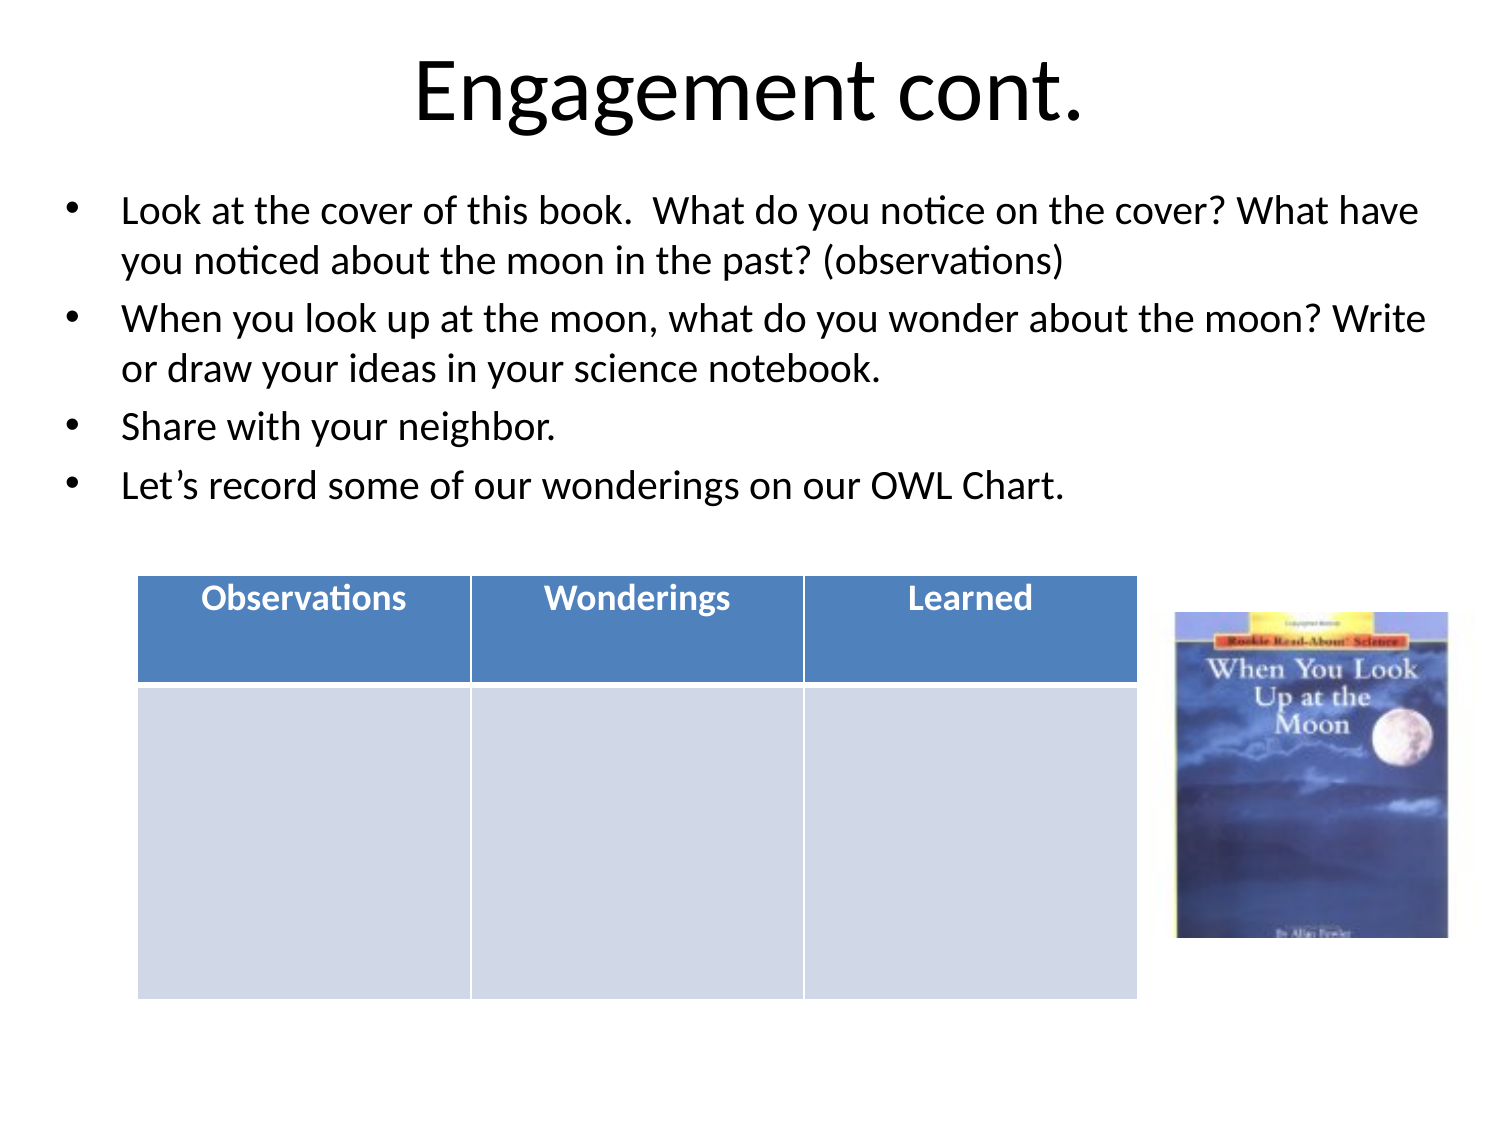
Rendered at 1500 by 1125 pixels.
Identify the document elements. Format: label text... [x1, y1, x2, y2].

table_cell [138, 688, 470, 999]
table_header Observations [138, 576, 470, 682]
table_header Wonderings [472, 576, 803, 682]
picture [1149, 612, 1476, 938]
table_cell [472, 688, 803, 999]
title Engagement cont. [75, 5, 1425, 163]
table_cell [805, 688, 1137, 999]
table_header Learned [805, 576, 1137, 682]
list Look at the cover of this book. What do you notice on the cover? What have you noticed about the moon in the past? (observations) When you look up at the moon, what do you wonder about the moon? Write or draw your ideas in your science notebook. Share with your neighbor. Let’s record some of our wonderings on our OWL Chart. [50, 174, 1475, 1100]
